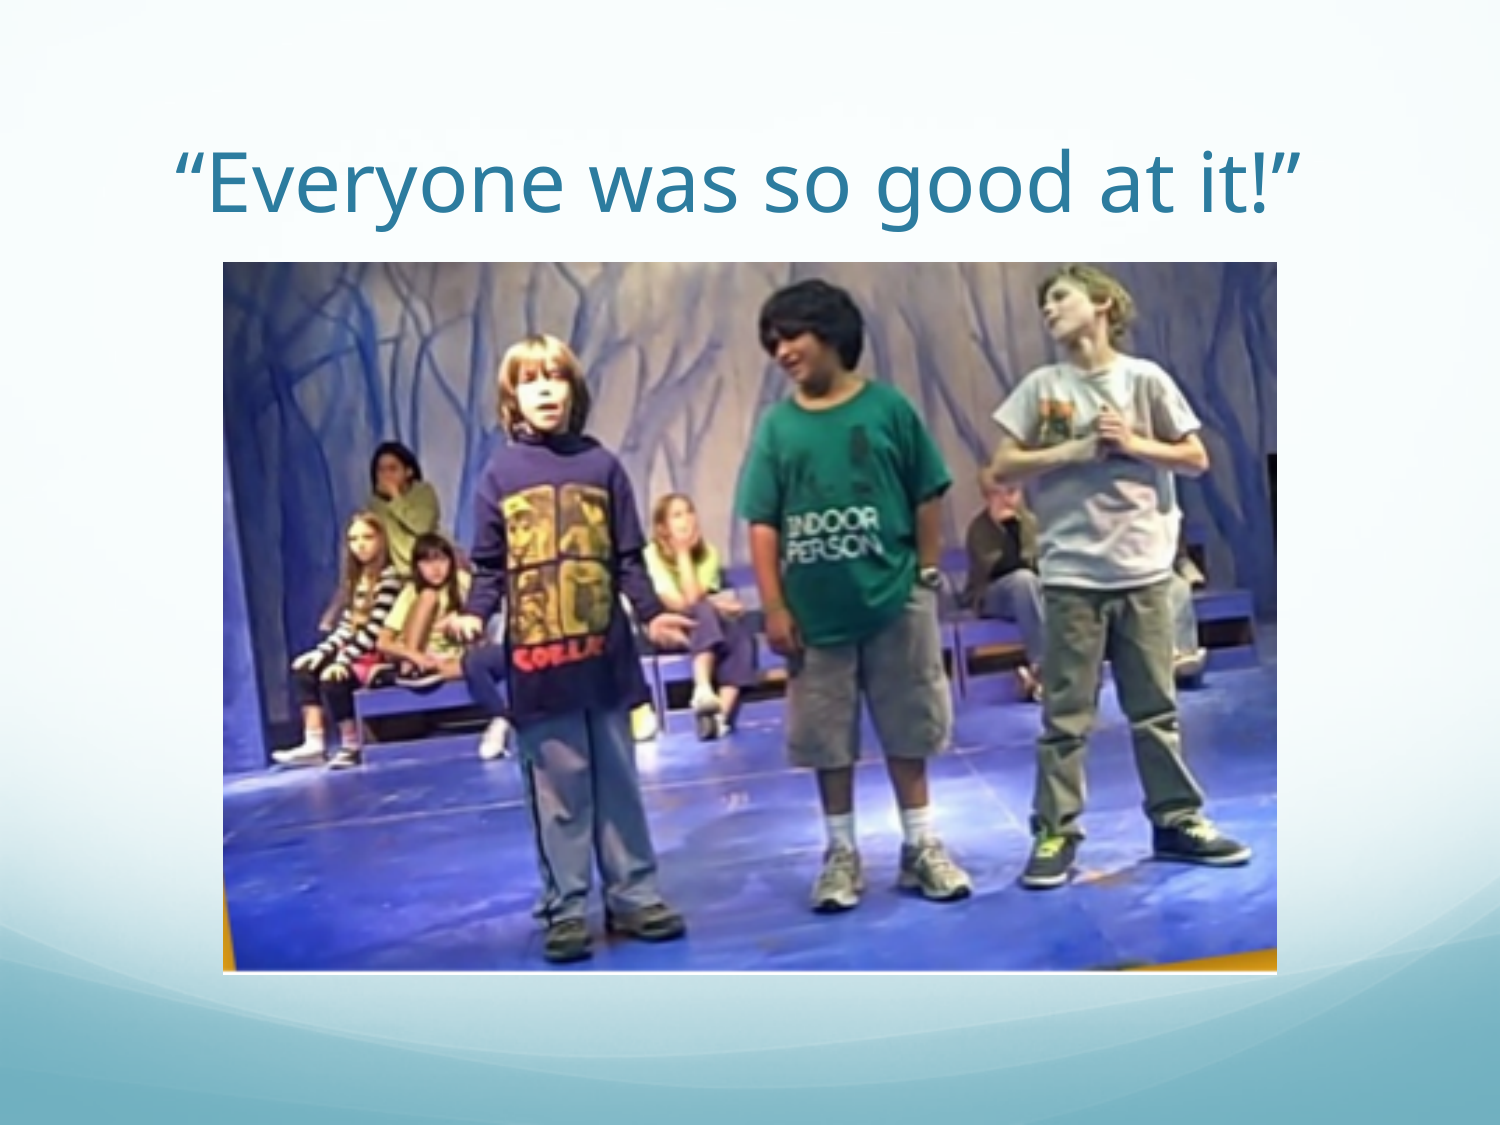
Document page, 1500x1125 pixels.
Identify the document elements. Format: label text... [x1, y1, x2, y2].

title “Everyone was so good at it!” [90, 17, 1410, 237]
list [89, 261, 1410, 976]
